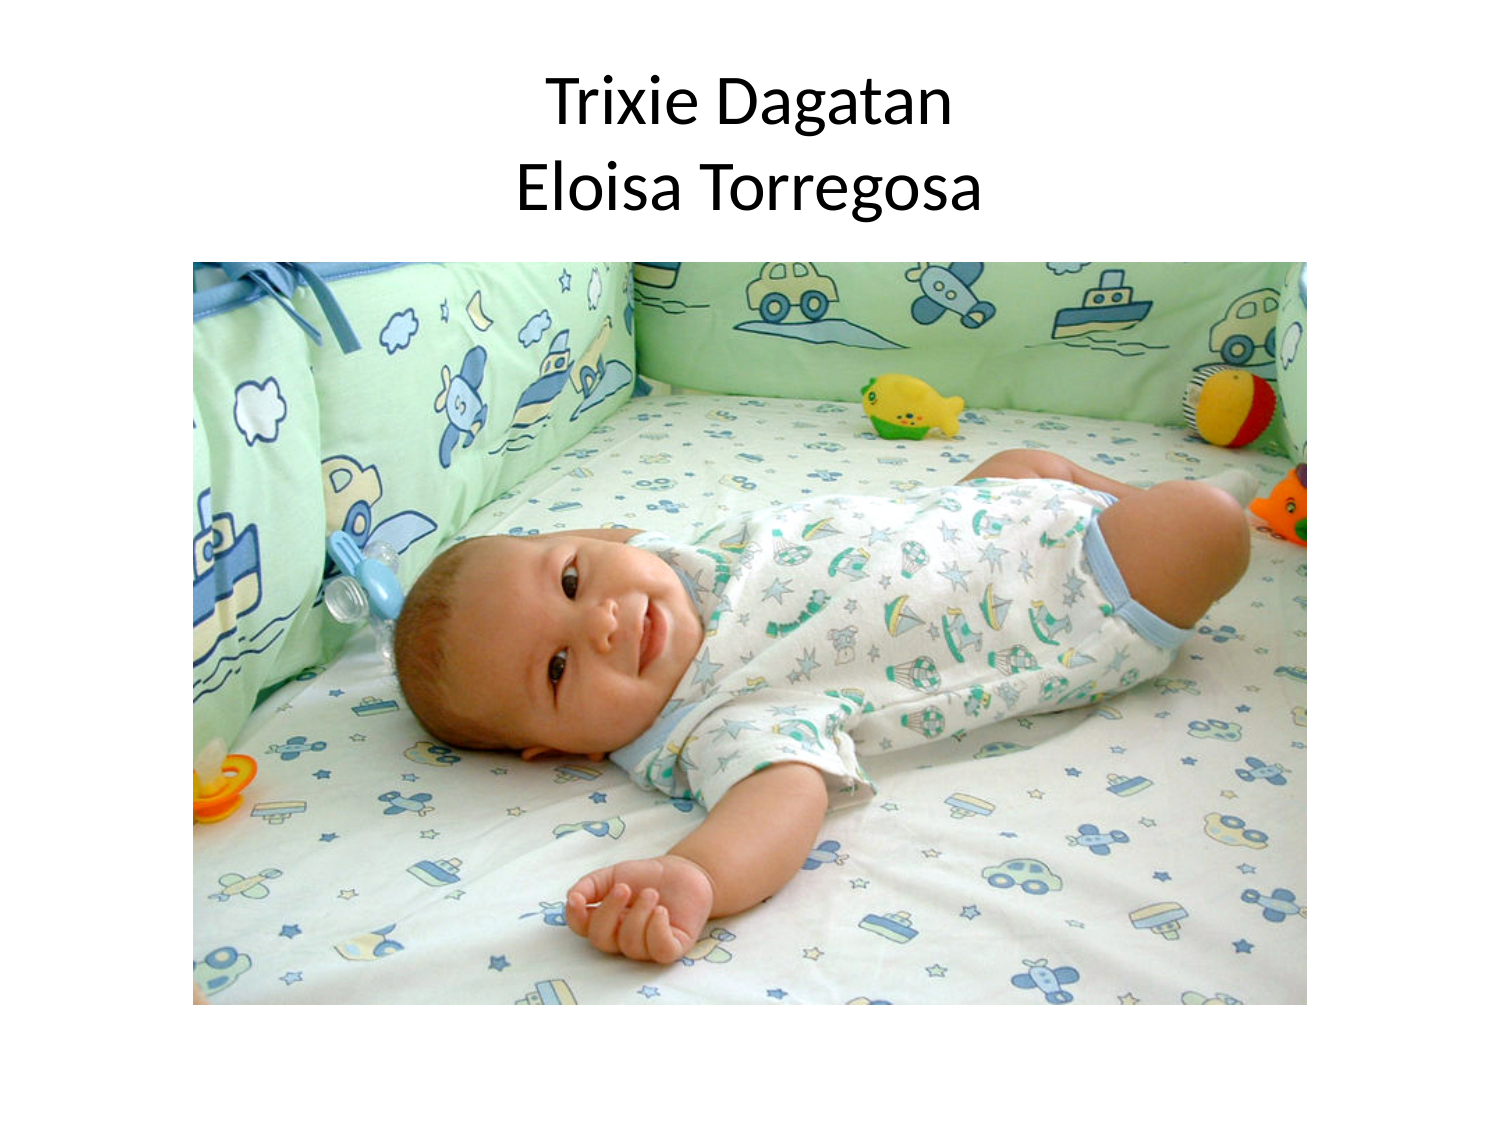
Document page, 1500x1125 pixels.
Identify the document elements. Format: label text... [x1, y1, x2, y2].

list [193, 262, 1307, 1006]
title Trixie Dagatan Eloisa Torregosa [75, 45, 1425, 233]
